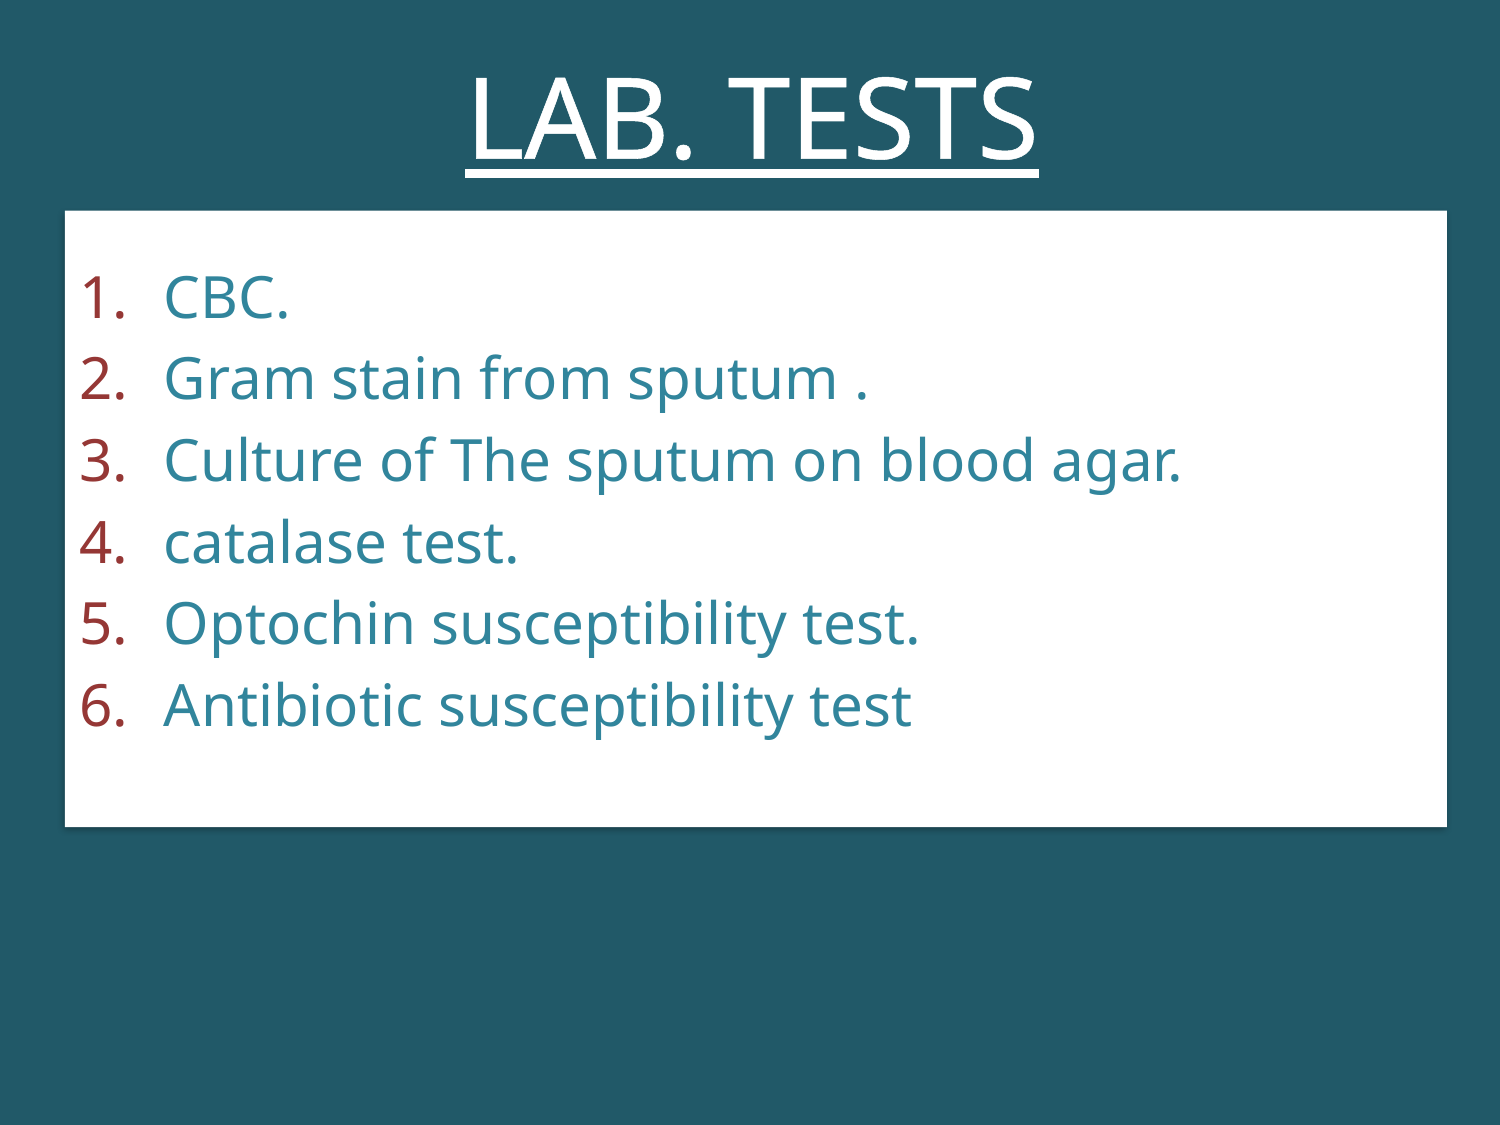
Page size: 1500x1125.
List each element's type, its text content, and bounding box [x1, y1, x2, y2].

text_box LAB. TESTS [267, 38, 1237, 189]
text_box CBC. Gram stain from sputum . Culture of The sputum on blood agar. catalase test. Optochin susceptibility test. Antibiotic susceptibility test [63, 209, 1449, 829]
